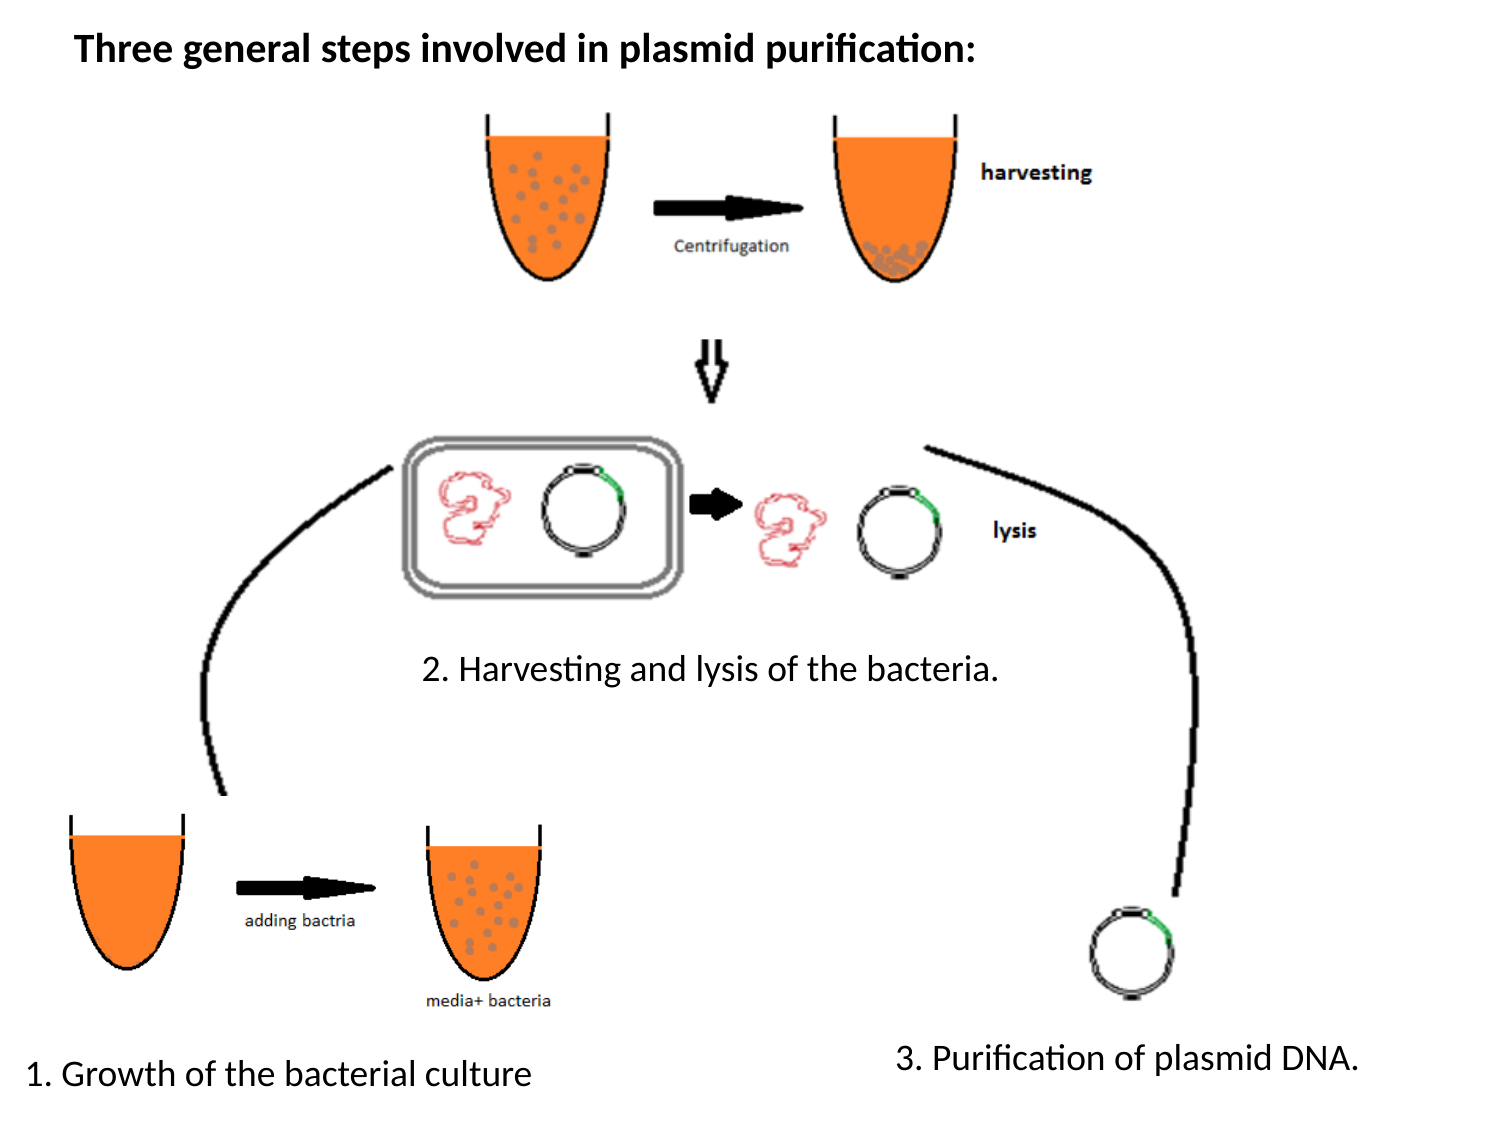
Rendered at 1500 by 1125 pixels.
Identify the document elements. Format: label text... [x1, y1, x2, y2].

picture [55, 104, 1238, 1028]
text_box Three general steps involved in plasmid purification: [59, 13, 993, 124]
text_box 3. Purification of plasmid DNA. [880, 1025, 1376, 1085]
text_box 1. Growth of the bacterial culture [9, 1042, 549, 1102]
